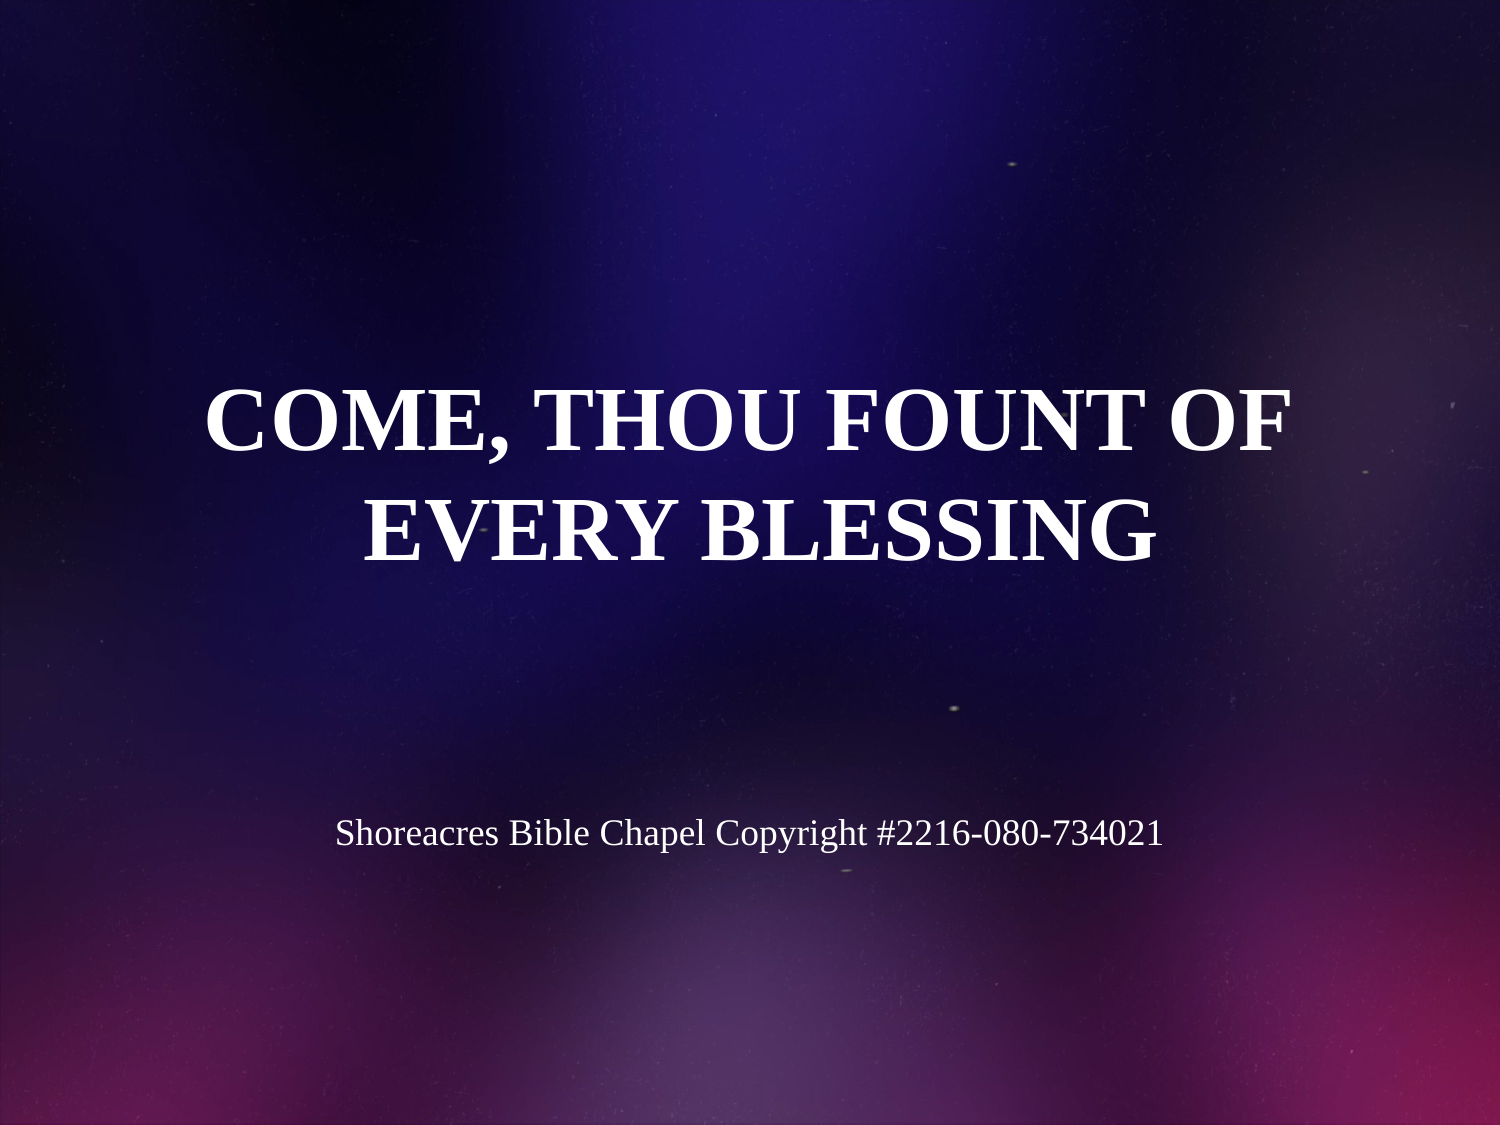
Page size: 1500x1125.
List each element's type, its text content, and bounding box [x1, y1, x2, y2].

picture [0, 0, 1500, 1125]
subtitle Shoreacres Bible Chapel Copyright #2216-080-734021 [225, 800, 1275, 1088]
title COME, THOU FOUNT OF EVERY BLESSING [112, 375, 1388, 563]
